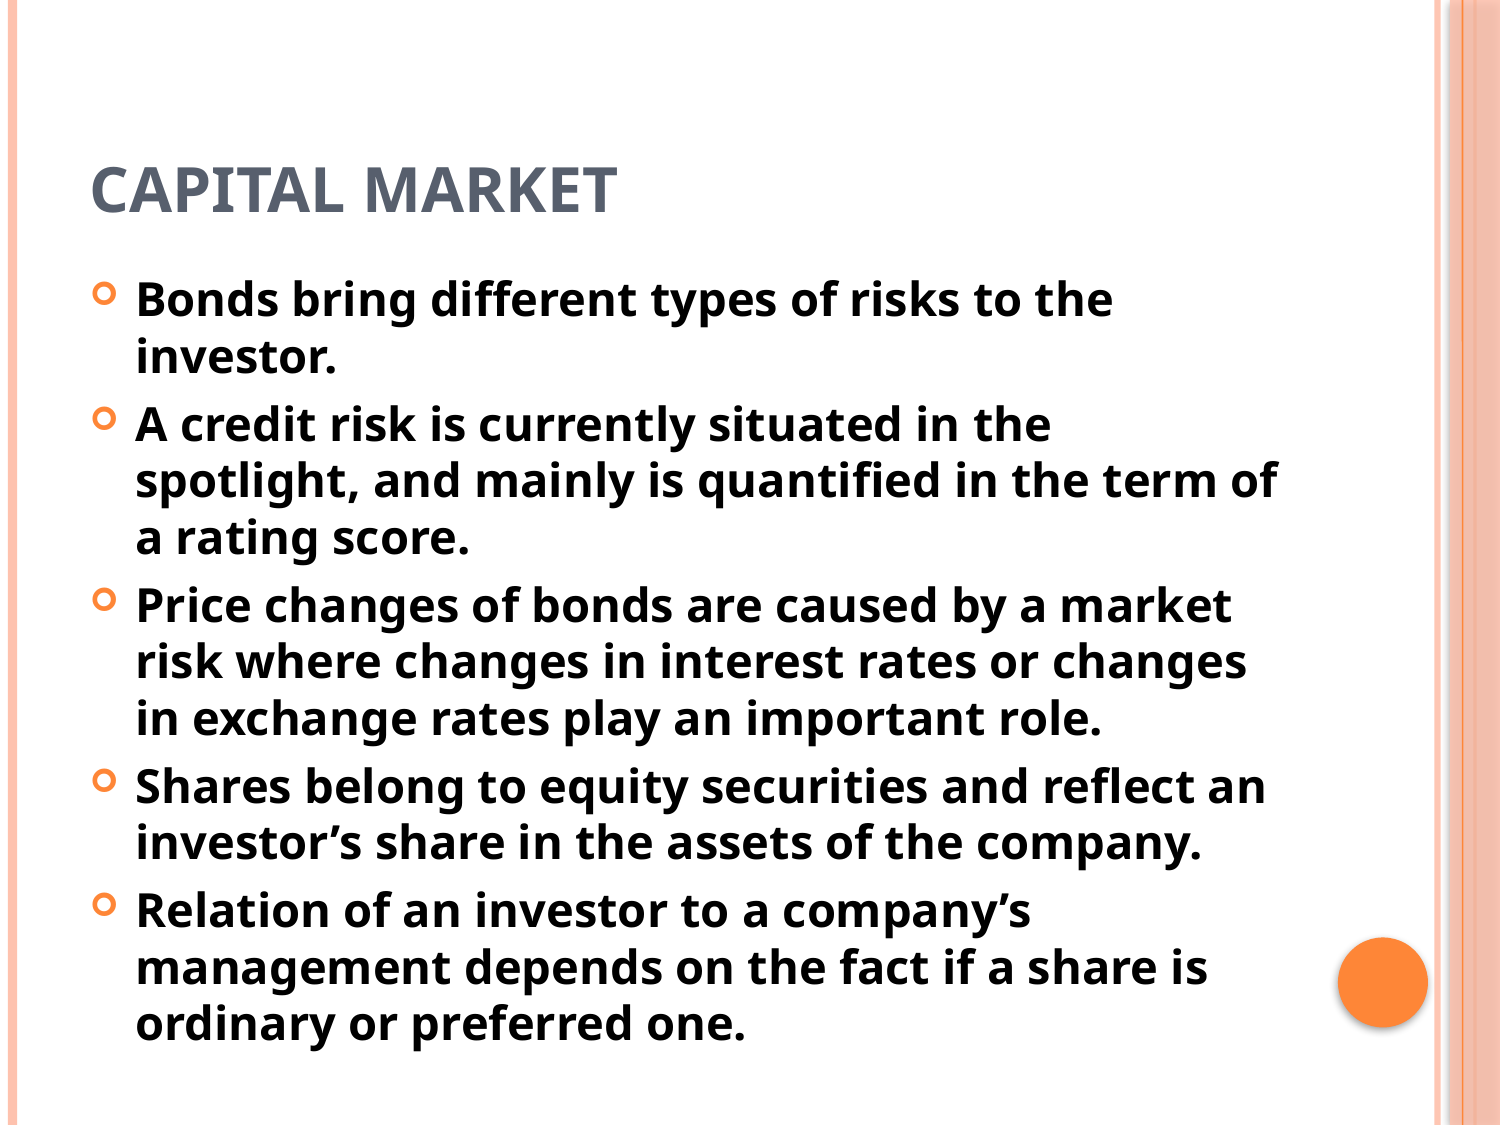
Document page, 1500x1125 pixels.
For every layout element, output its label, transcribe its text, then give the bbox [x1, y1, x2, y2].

list Bonds bring different types of risks to the investor. A credit risk is currently situated in the spotlight, and mainly is quantified in the term of a rating score. Price changes of bonds are caused by a market risk where changes in interest rates or changes in exchange rates play an important role. Shares belong to equity securities and reflect an investor’s share in the assets of the company. Relation of an investor to a company’s management depends on the fact if a share is ordinary or preferred one. [75, 262, 1300, 1062]
title Capital market [75, 45, 1300, 233]
